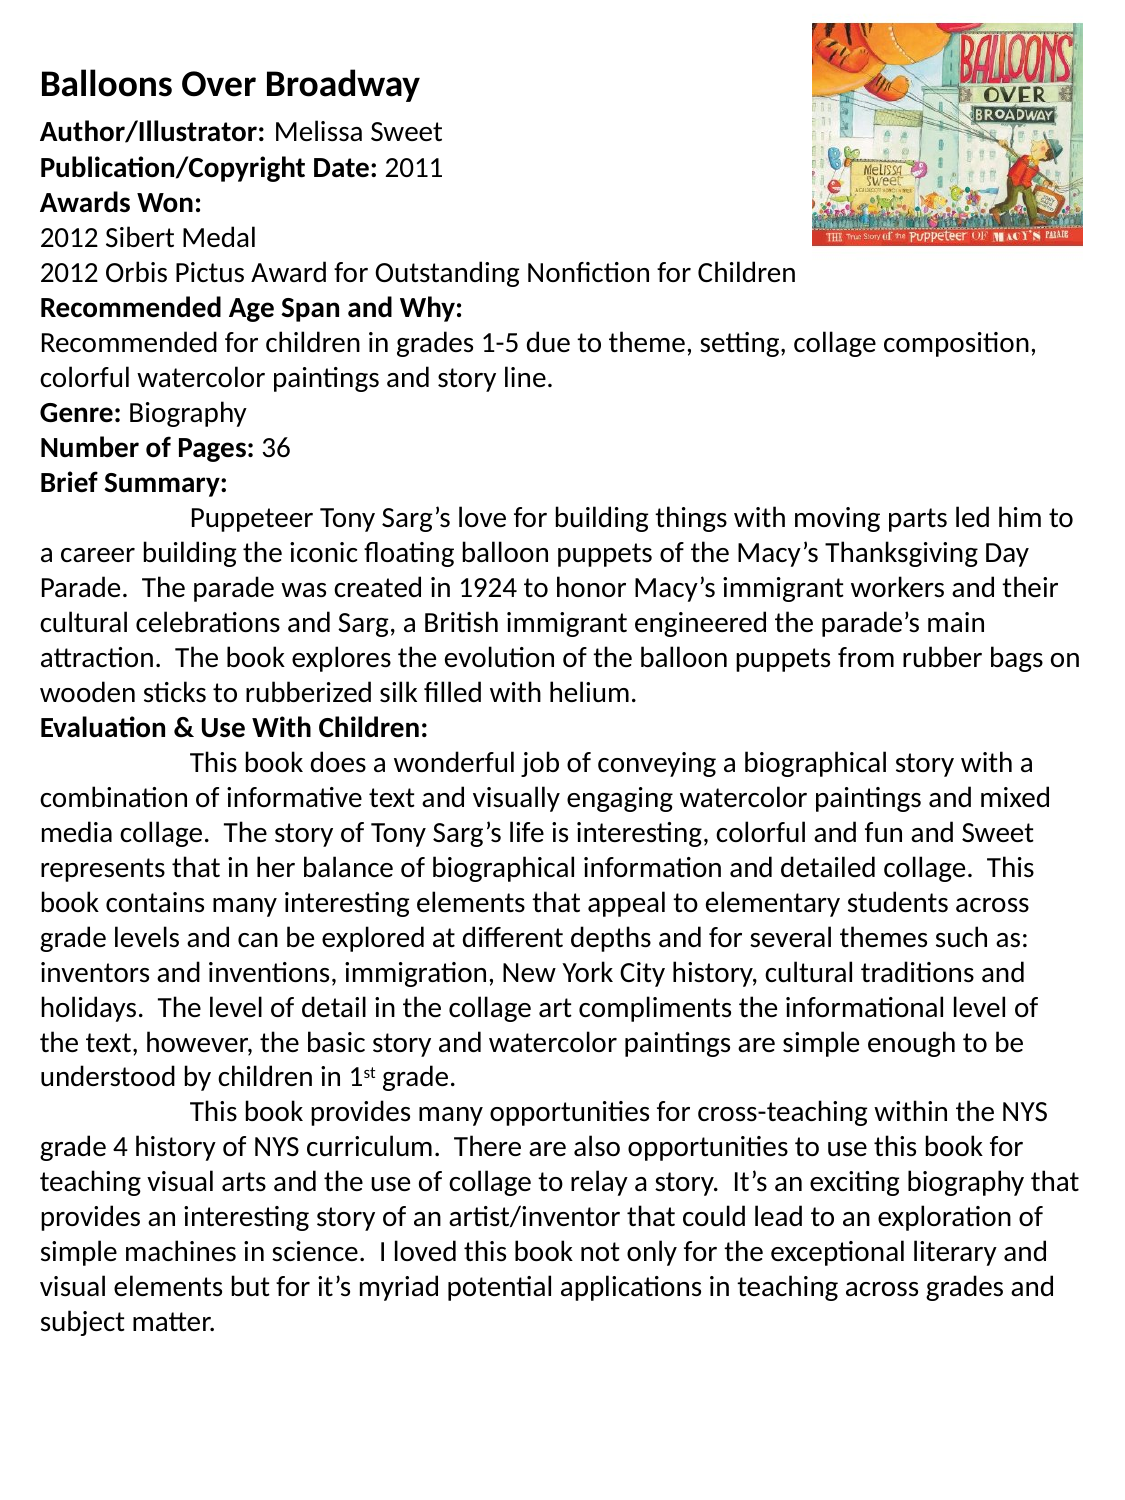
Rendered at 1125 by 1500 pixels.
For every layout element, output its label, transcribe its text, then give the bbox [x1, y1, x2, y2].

picture [812, 0, 1083, 271]
text_box Balloons Over Broadway Author/Illustrator: Melissa Sweet Publication/Copyright Date: 2011 Awards Won: 2012 Sibert Medal 2012 Orbis Pictus Award for Outstanding Nonfiction for Children Recommended Age Span and Why: Recommended for children in grades 1-5 due to theme, setting, collage composition, colorful watercolor paintings and story line. Genre: Biography Number of Pages: 36 Brief Summary: Puppeteer Tony Sarg’s love for building things with moving parts led him to a career building the iconic floating balloon puppets of the Macy’s Thanksgiving Day Parade. The parade was created in 1924 to honor Macy’s immigrant workers and their cultural celebrations and Sarg, a British immigrant engineered the parade’s main attraction. The book explores the evolution of the balloon puppets from rubber bags on wooden sticks to rubberized silk filled with helium. Evaluation & Use With Children: This book does a wonderful job of conveying a biographical story with a combination of informative text and visually engaging watercolor paintings and mixed media collage. The story of Tony Sarg’s life is interesting, colorful and fun and Sweet represents that in her balance of biographical information and detailed collage. This book contains many interesting elements that appeal to elementary students across grade levels and can be explored at different depths and for several themes such as: inventors and inventions, immigration, New York City history, cultural traditions and holidays. The level of detail in the collage art compliments the informational level of the text, however, the basic story and watercolor paintings are simple enough to be understood by children in 1st grade. This book provides many opportunities for cross-teaching within the NYS grade 4 history of NYS curriculum. There are also opportunities to use this book for teaching visual arts and the use of collage to relay a story. It’s an exciting biography that provides an interesting story of an artist/inventor that could lead to an exploration of simple machines in science. I loved this book not only for the exceptional literary and visual elements but for it’s myriad potential applications in teaching across grades and subject matter. [24, 51, 1100, 1345]
